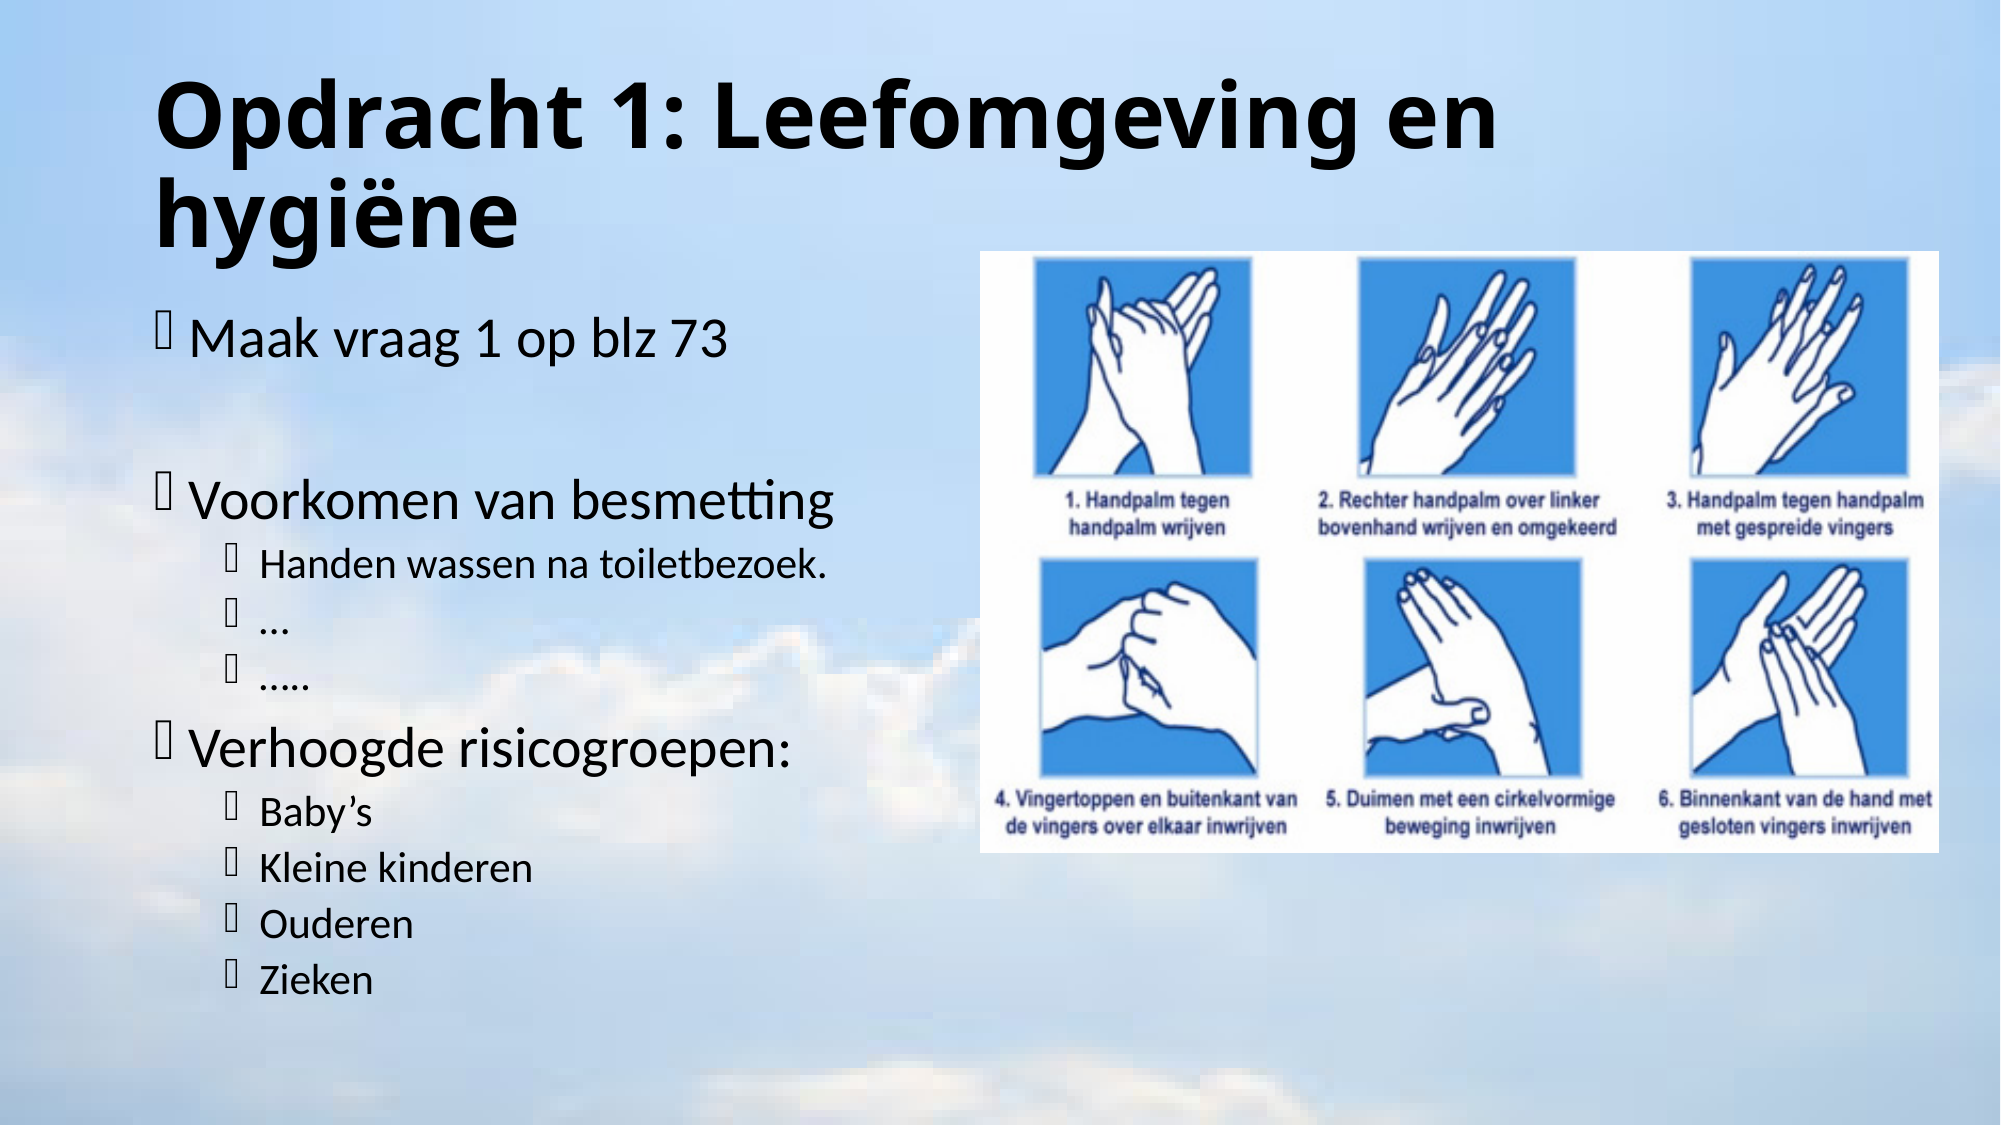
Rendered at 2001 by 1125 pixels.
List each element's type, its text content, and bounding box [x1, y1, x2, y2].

picture [0, 0, 2001, 1125]
list Maak vraag 1 op blz 73 Voorkomen van besmetting Handen wassen na toiletbezoek. … ….. Verhoogde risicogroepen: Baby’s Kleine kinderen Ouderen Zieken [138, 299, 1864, 1014]
title Opdracht 1: Leefomgeving en hygiëne [138, 60, 1864, 278]
